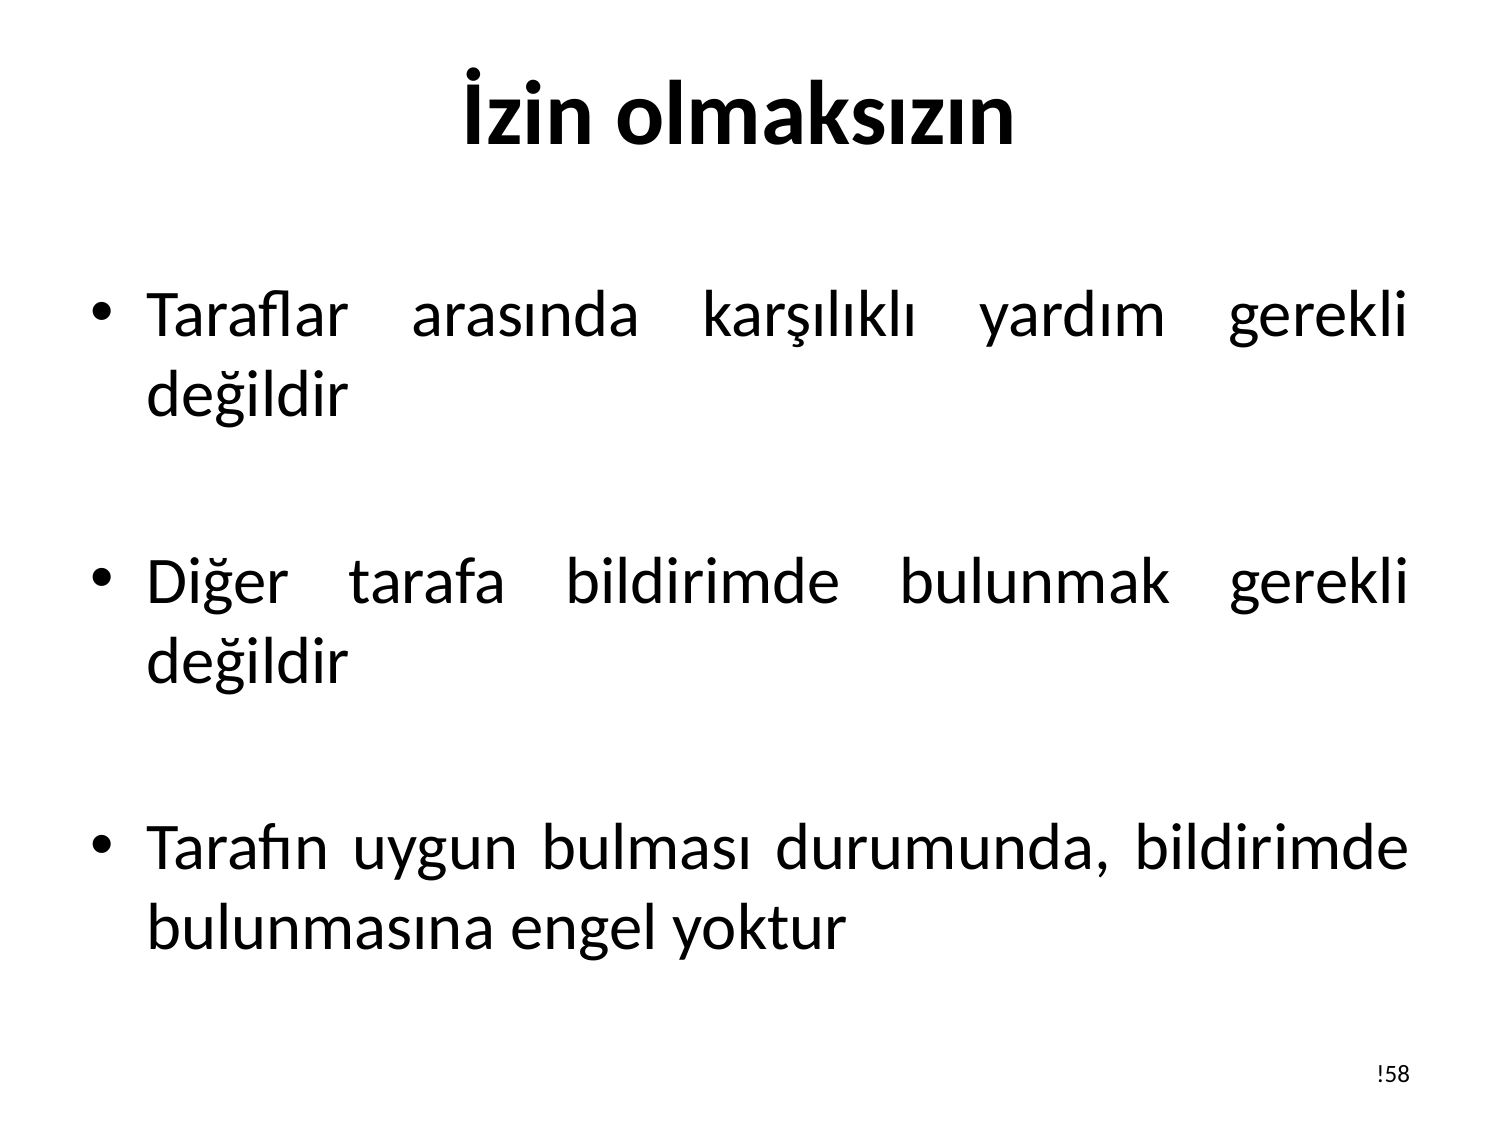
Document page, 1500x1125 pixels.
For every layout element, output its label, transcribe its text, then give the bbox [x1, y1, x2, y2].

slide_number !58 [1074, 1042, 1425, 1103]
list Taraflar arasında karşılıklı yardım gerekli değildir Diğer tarafa bildirimde bulunmak gerekli değildir Tarafın uygun bulması durumunda, bildirimde bulunmasına engel yoktur [75, 262, 1425, 1005]
title İzin olmaksızın [75, 45, 1425, 233]
